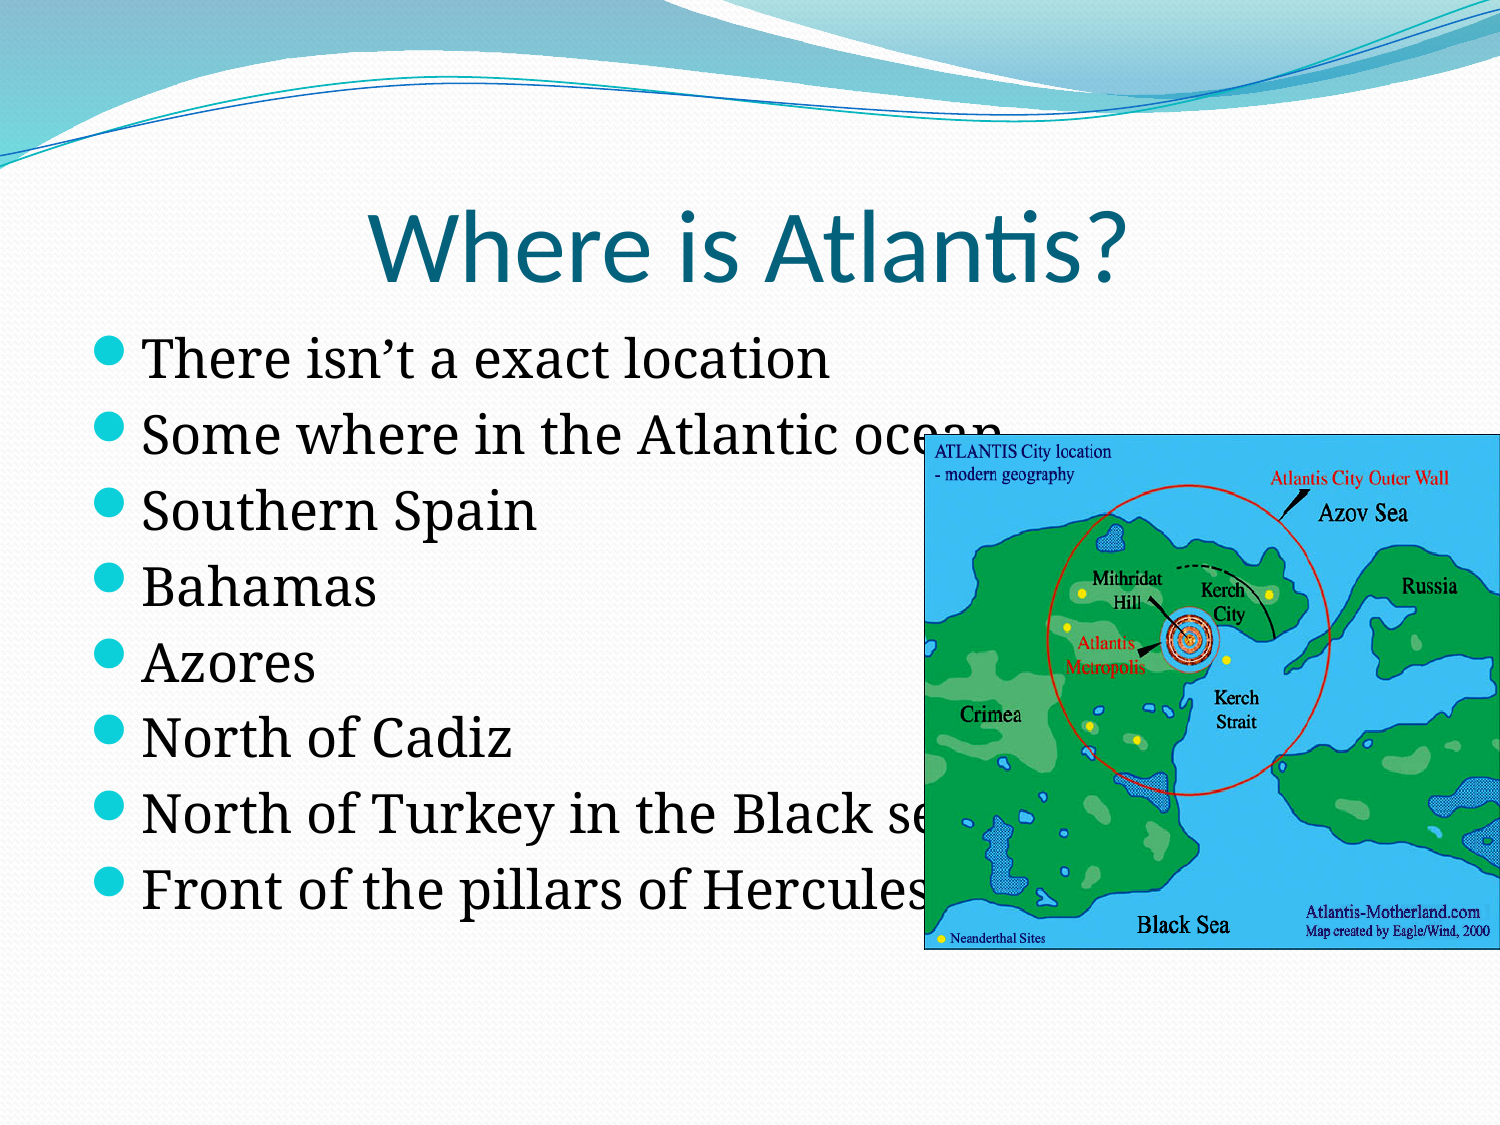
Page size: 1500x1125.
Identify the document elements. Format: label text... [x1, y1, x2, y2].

picture [1485, 840, 1492, 846]
list There isn’t a exact location Some where in the Atlantic ocean Southern Spain Bahamas Azores North of Cadiz North of Turkey in the Black sea Front of the pillars of Hercules [75, 317, 1425, 1038]
picture [924, 433, 1500, 951]
title Where is Atlantis? [75, 115, 1425, 303]
picture [1473, 788, 1484, 792]
picture [1460, 793, 1473, 803]
picture [1493, 850, 1500, 863]
